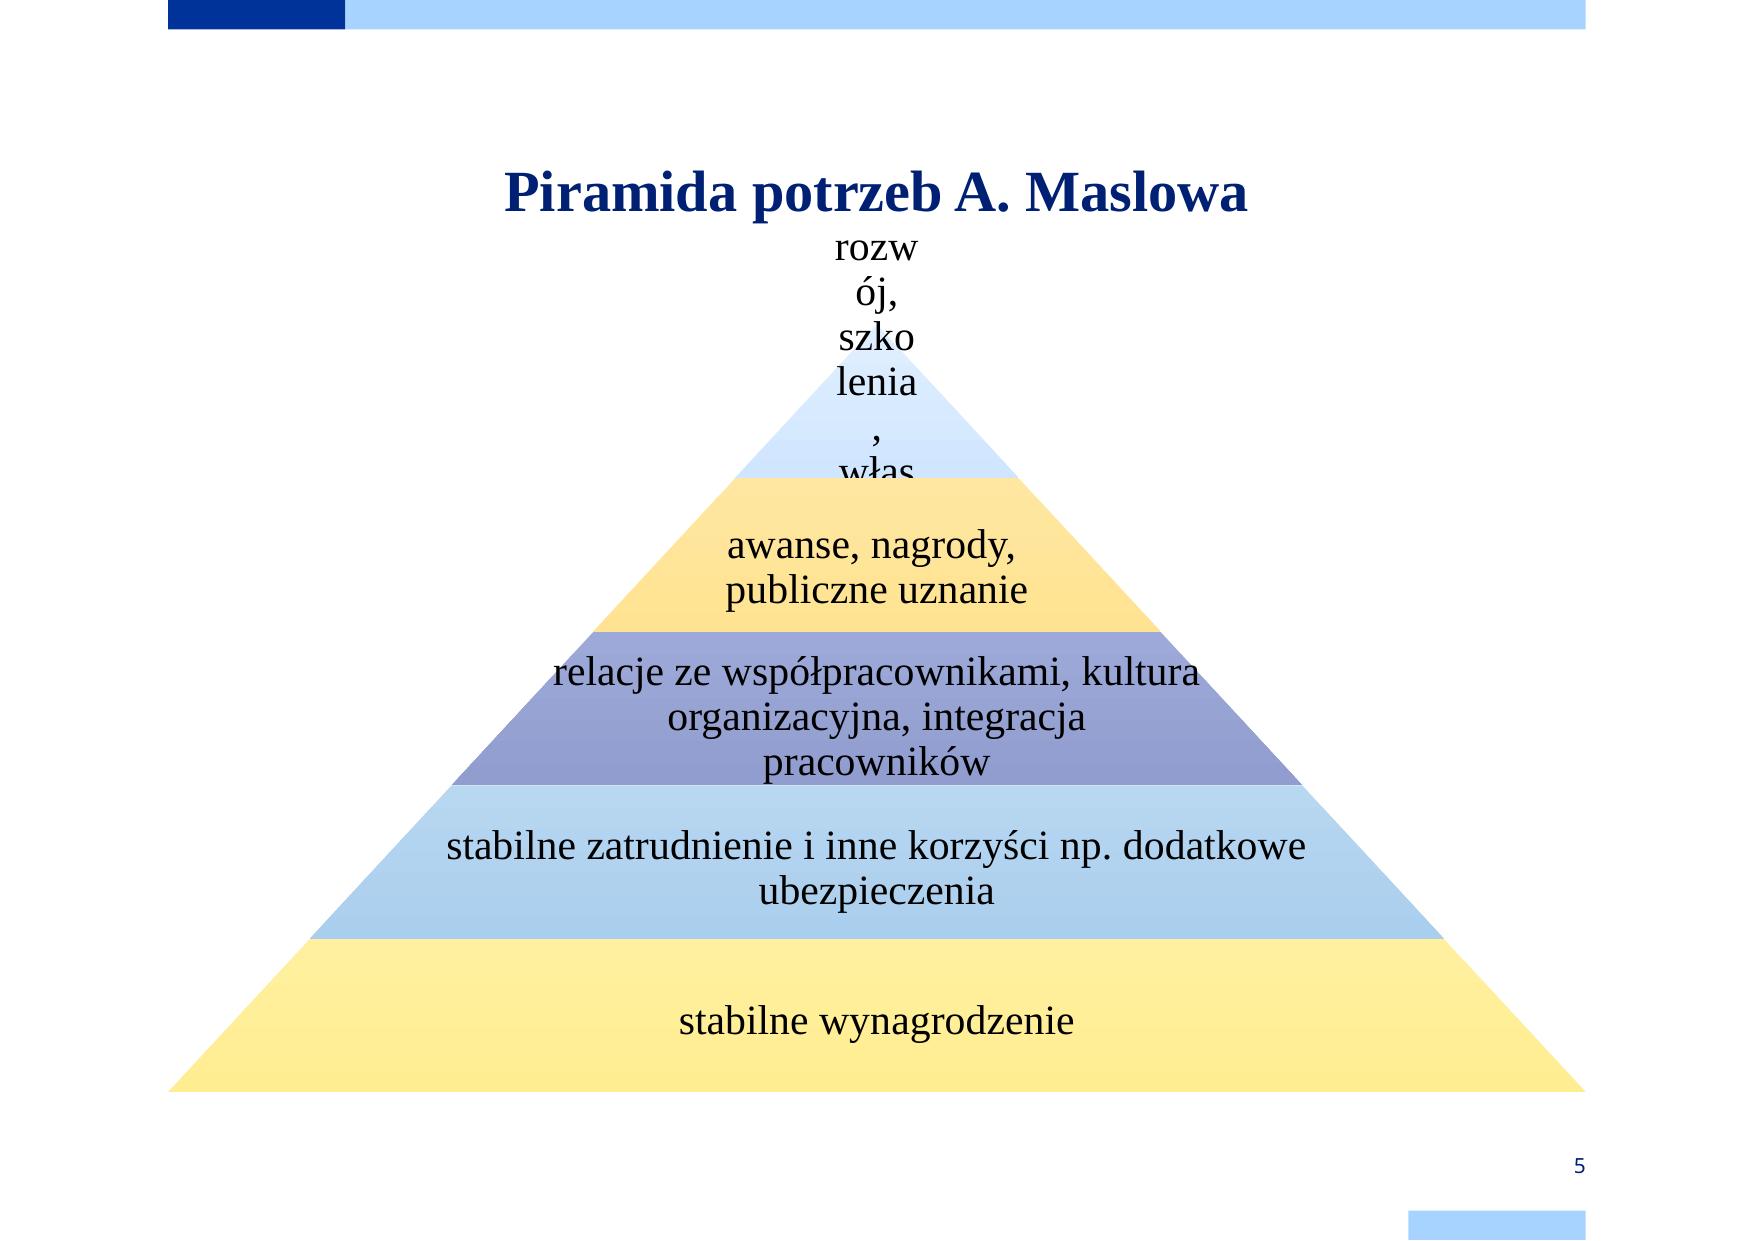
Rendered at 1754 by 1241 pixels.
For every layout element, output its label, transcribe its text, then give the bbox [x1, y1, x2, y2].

title Piramida potrzeb A. Maslowa [168, 147, 1586, 324]
slide_number 5 [1408, 1151, 1586, 1182]
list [168, 324, 1586, 1093]
